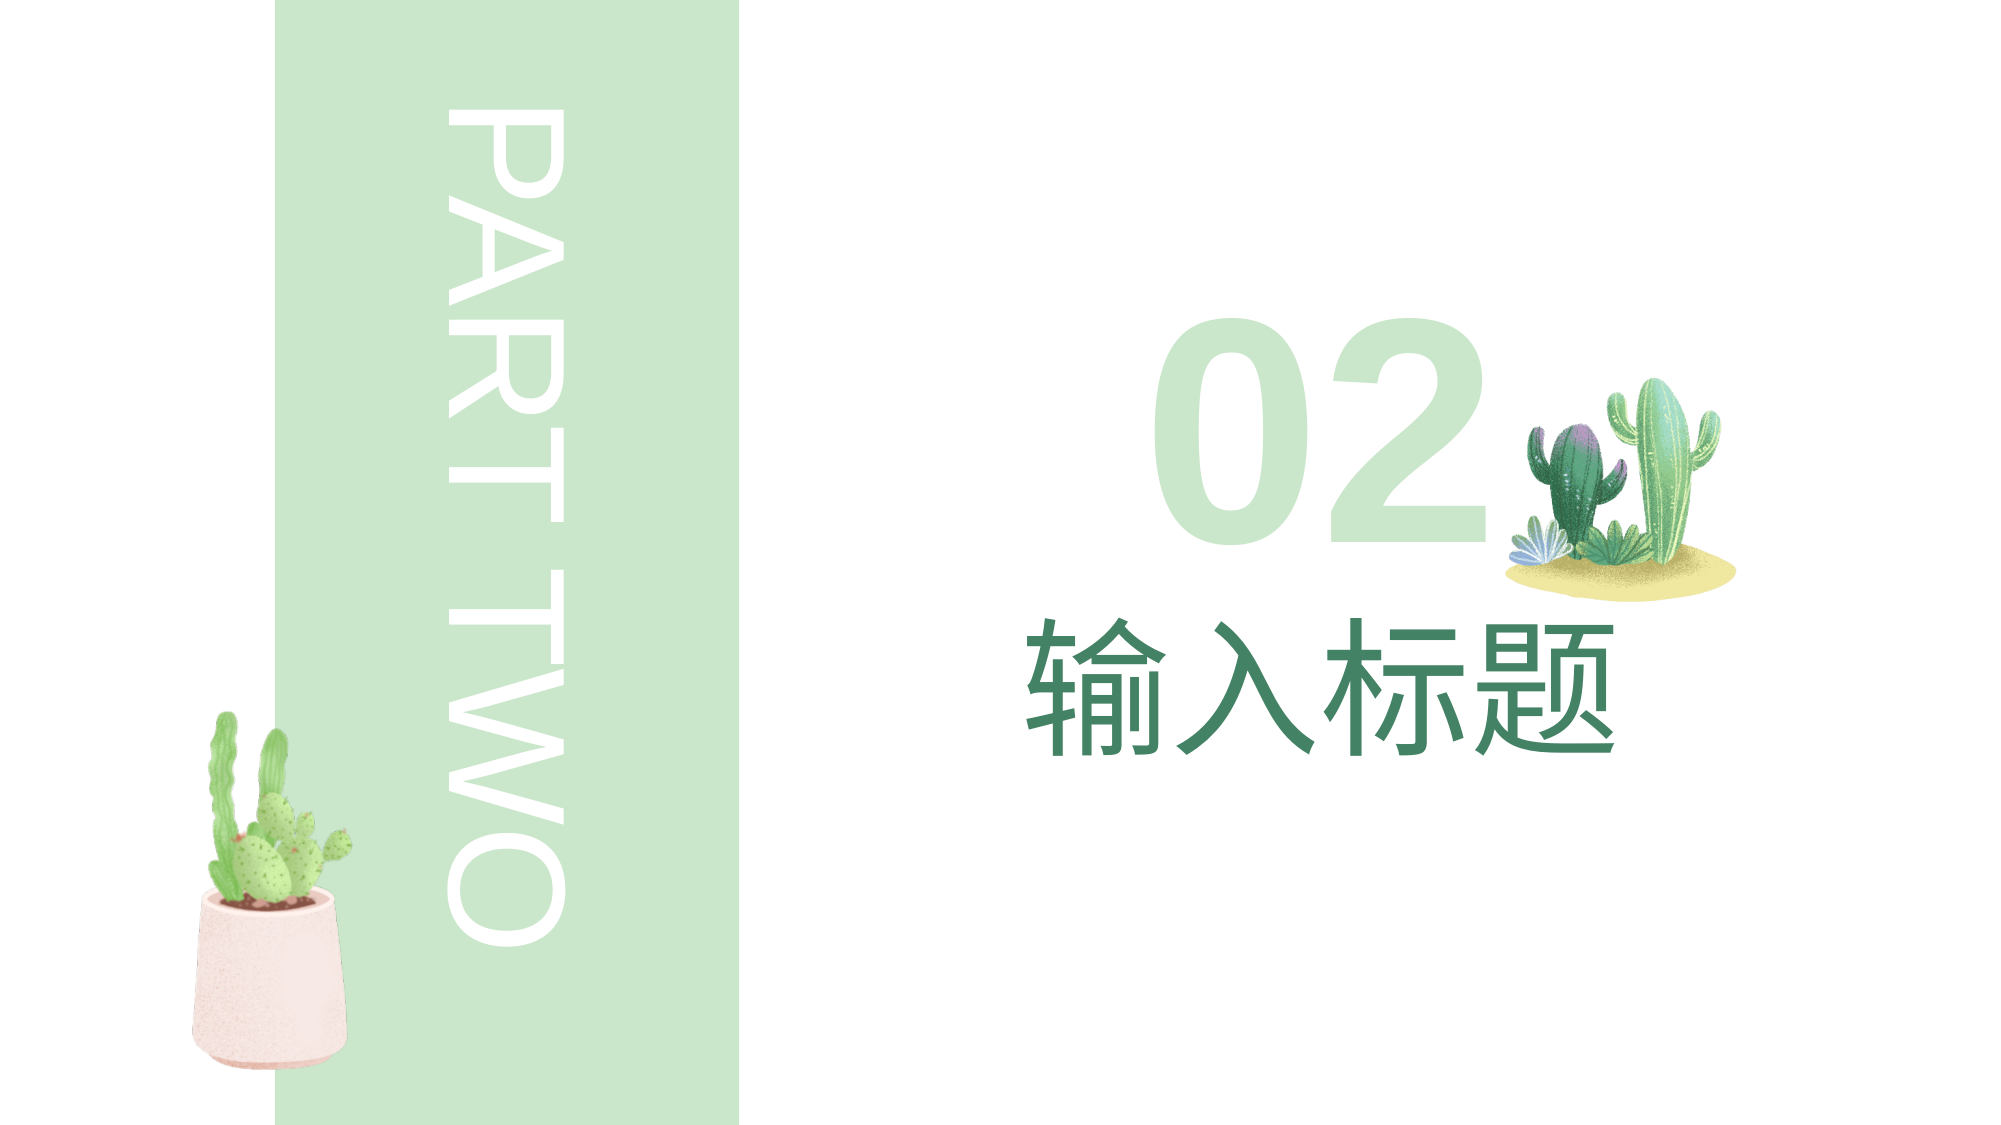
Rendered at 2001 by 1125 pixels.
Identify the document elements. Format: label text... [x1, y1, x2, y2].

text_box PART TWO [390, 82, 624, 964]
text_box 02 [1017, 214, 1624, 586]
picture [120, 670, 430, 1118]
text_box 输入标题 [958, 586, 1684, 782]
picture [1468, 336, 1776, 644]
text_box [274, 0, 740, 1125]
